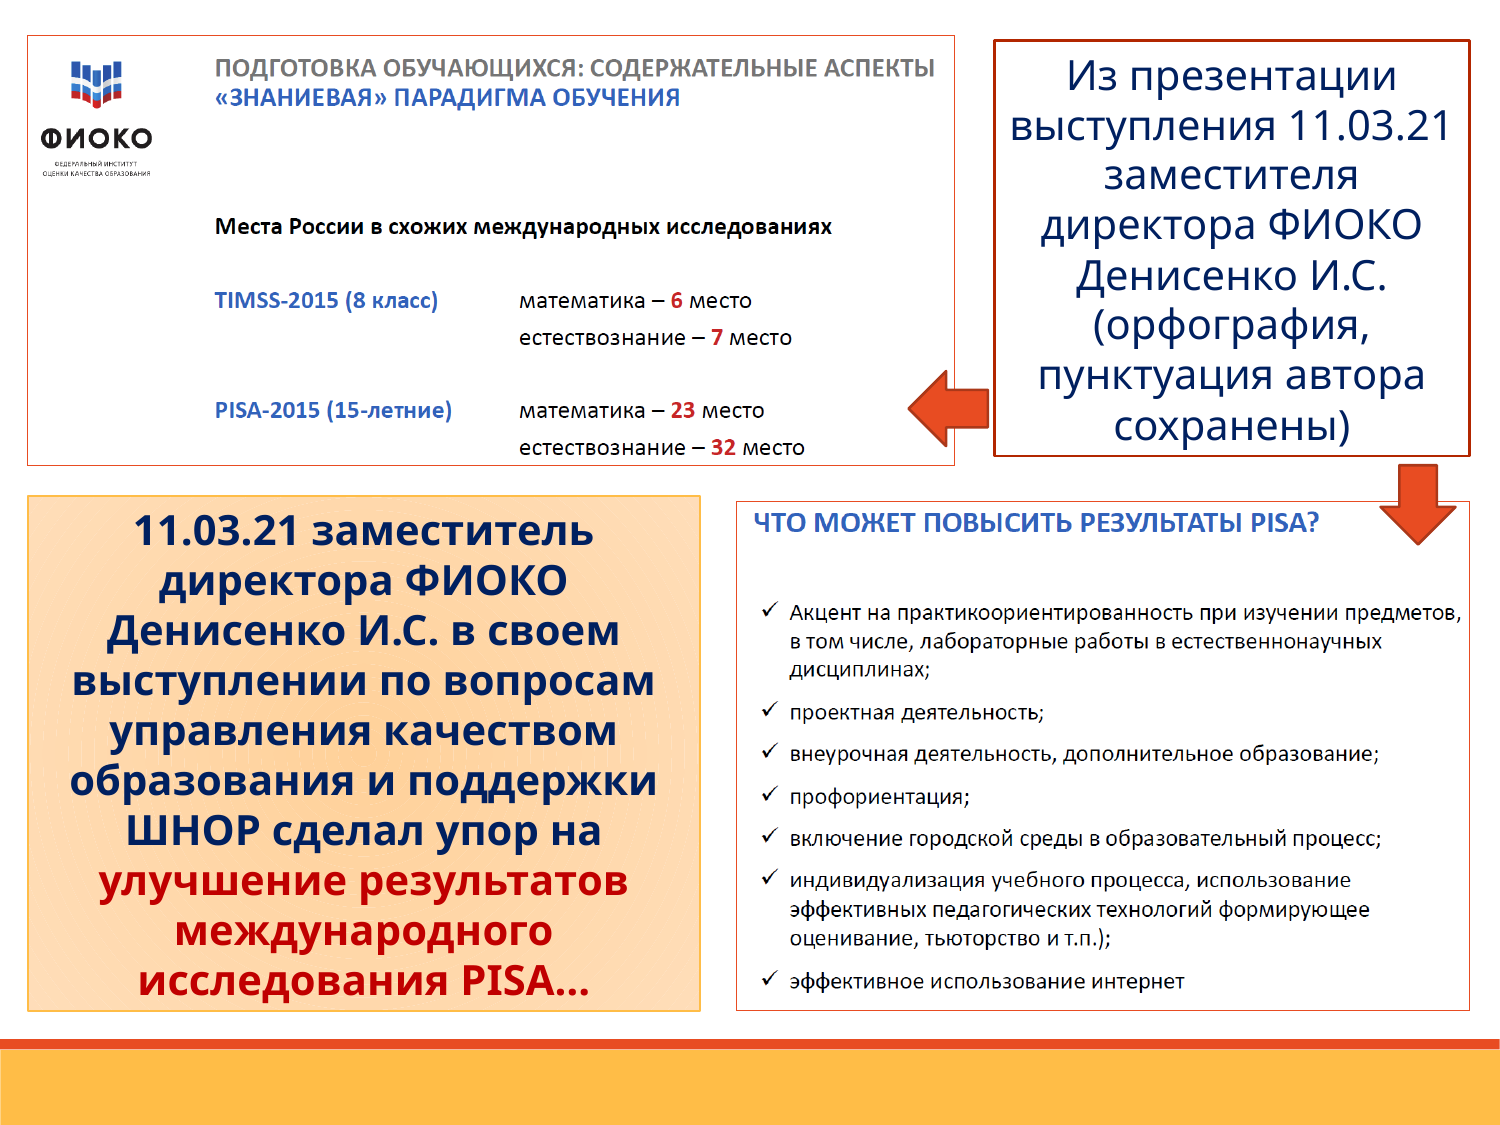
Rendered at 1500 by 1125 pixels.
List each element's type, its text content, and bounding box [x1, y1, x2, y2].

text_box [1398, 463, 1439, 498]
text_box Из презентации выступления 11.03.21 заместителя директора ФИОКО Денисенко И.С. (орфография, пунктуация автора сохранены) [993, 39, 1471, 457]
picture [735, 501, 1470, 1011]
text_box 11.03.21 заместитель директора ФИОКО Денисенко И.С. в своем выступлении по вопросам управления качеством образования и поддержки ШНОР сделал упор на улучшение результатов международного исследования PISA… [27, 495, 701, 1012]
text_box [964, 388, 990, 429]
picture [27, 34, 955, 466]
